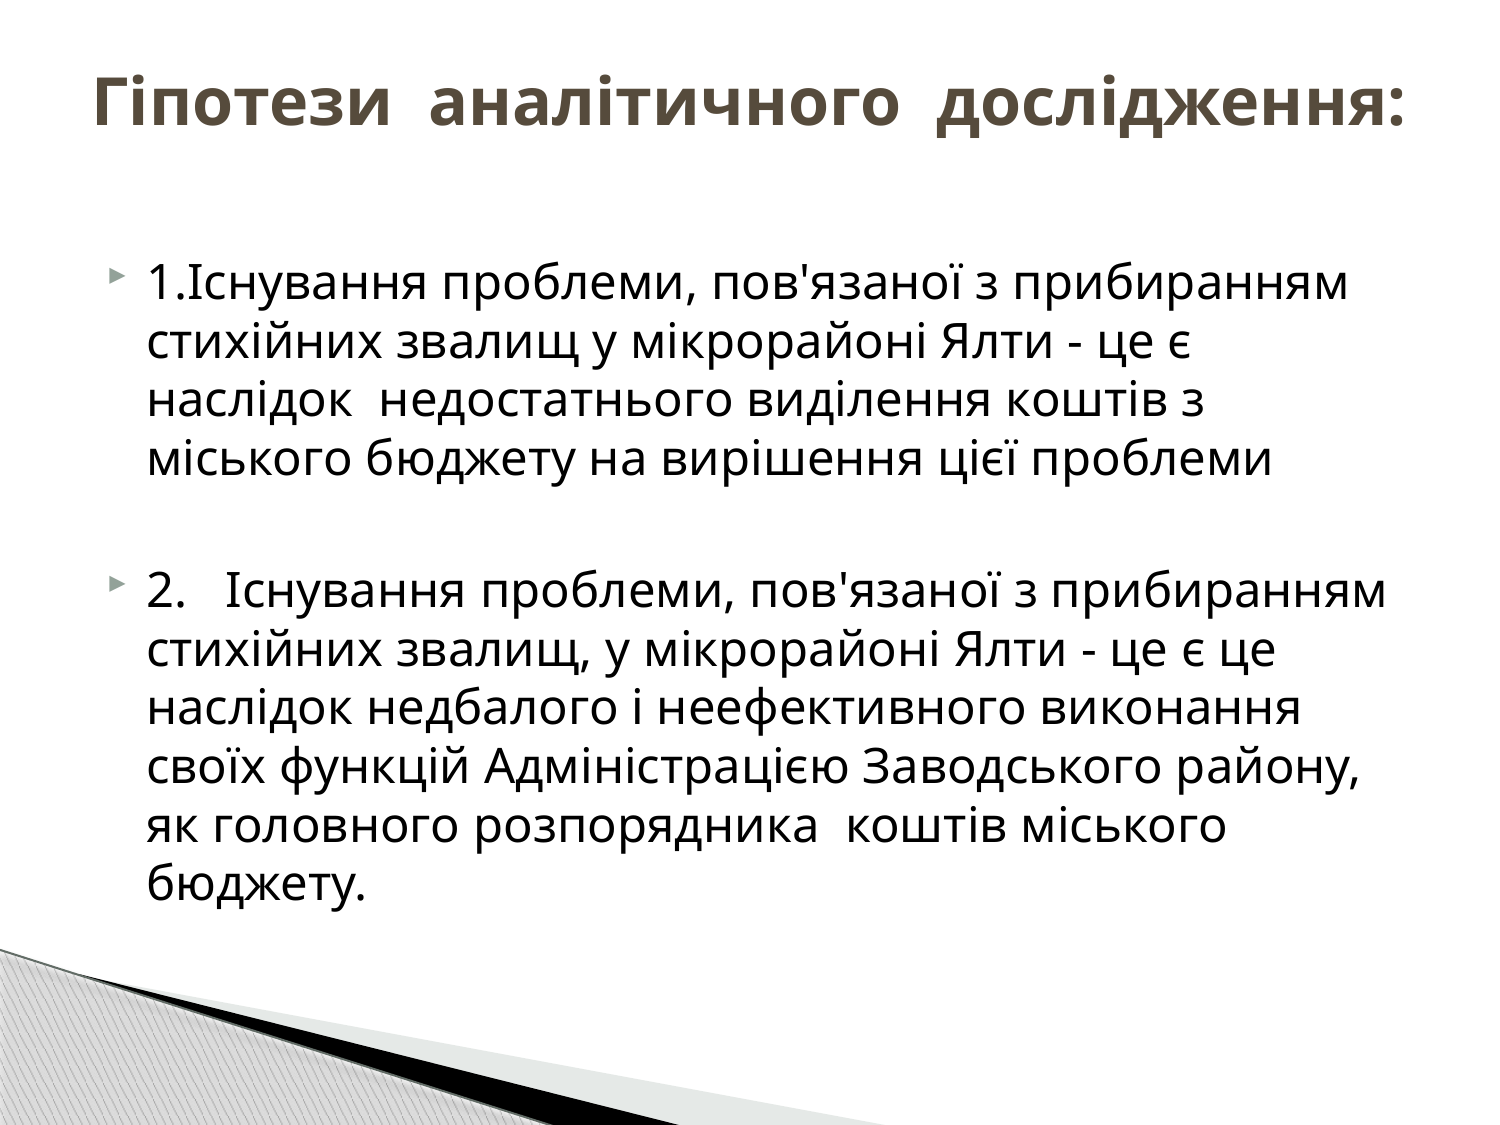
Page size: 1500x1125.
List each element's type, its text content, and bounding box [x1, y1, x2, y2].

list 1.Існування проблеми, пов'язаної з прибиранням стихійних звалищ у мікрорайоні Ялти - це є наслідок недостатнього виділення коштів з міського бюджету на вирішення цієї проблеми 2. Існування проблеми, пов'язаної з прибиранням стихійних звалищ, у мікрорайоні Ялти - це є це наслідок недбалого і неефективного виконання своїх функцій Адміністрацією Заводського району, як головного розпорядника коштів міського бюджету. [75, 243, 1425, 986]
title Гіпотези аналітичного дослідження: [75, 45, 1425, 233]
